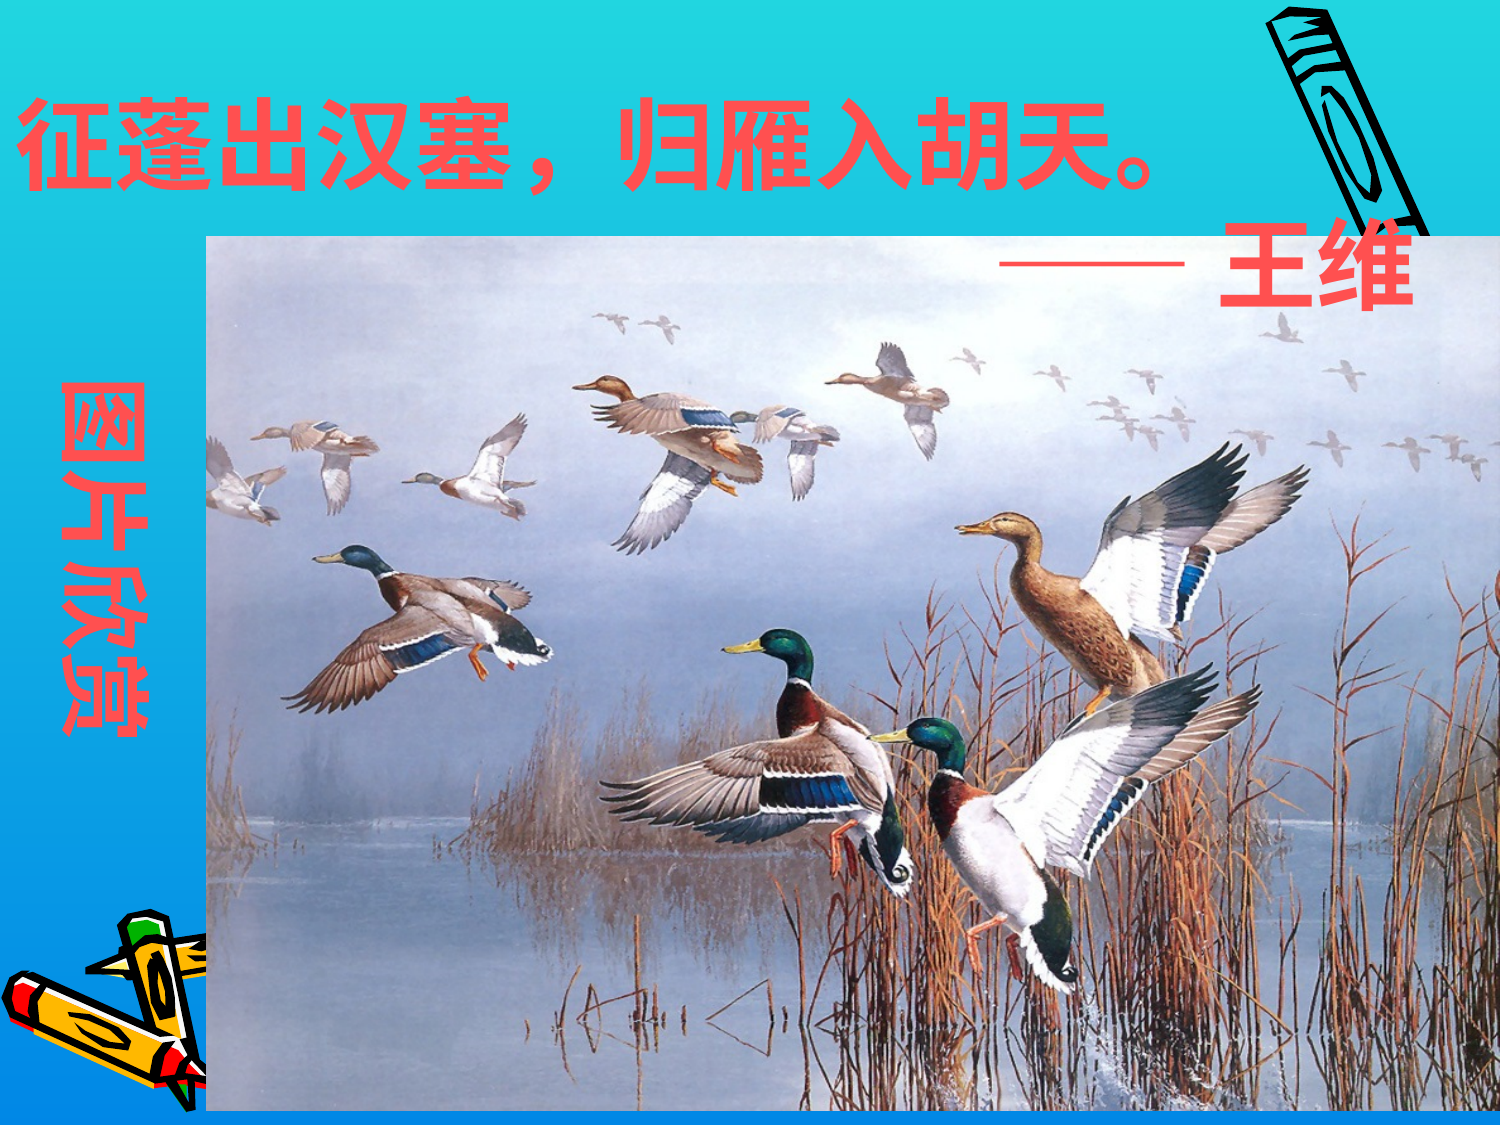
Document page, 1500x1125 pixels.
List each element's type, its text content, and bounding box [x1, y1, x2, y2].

picture [170, 236, 1500, 1111]
text_box 征蓬出汉塞，归雁入胡天。 ——王维 [0, 74, 1500, 330]
text_box 图片欣赏 [29, 361, 170, 950]
